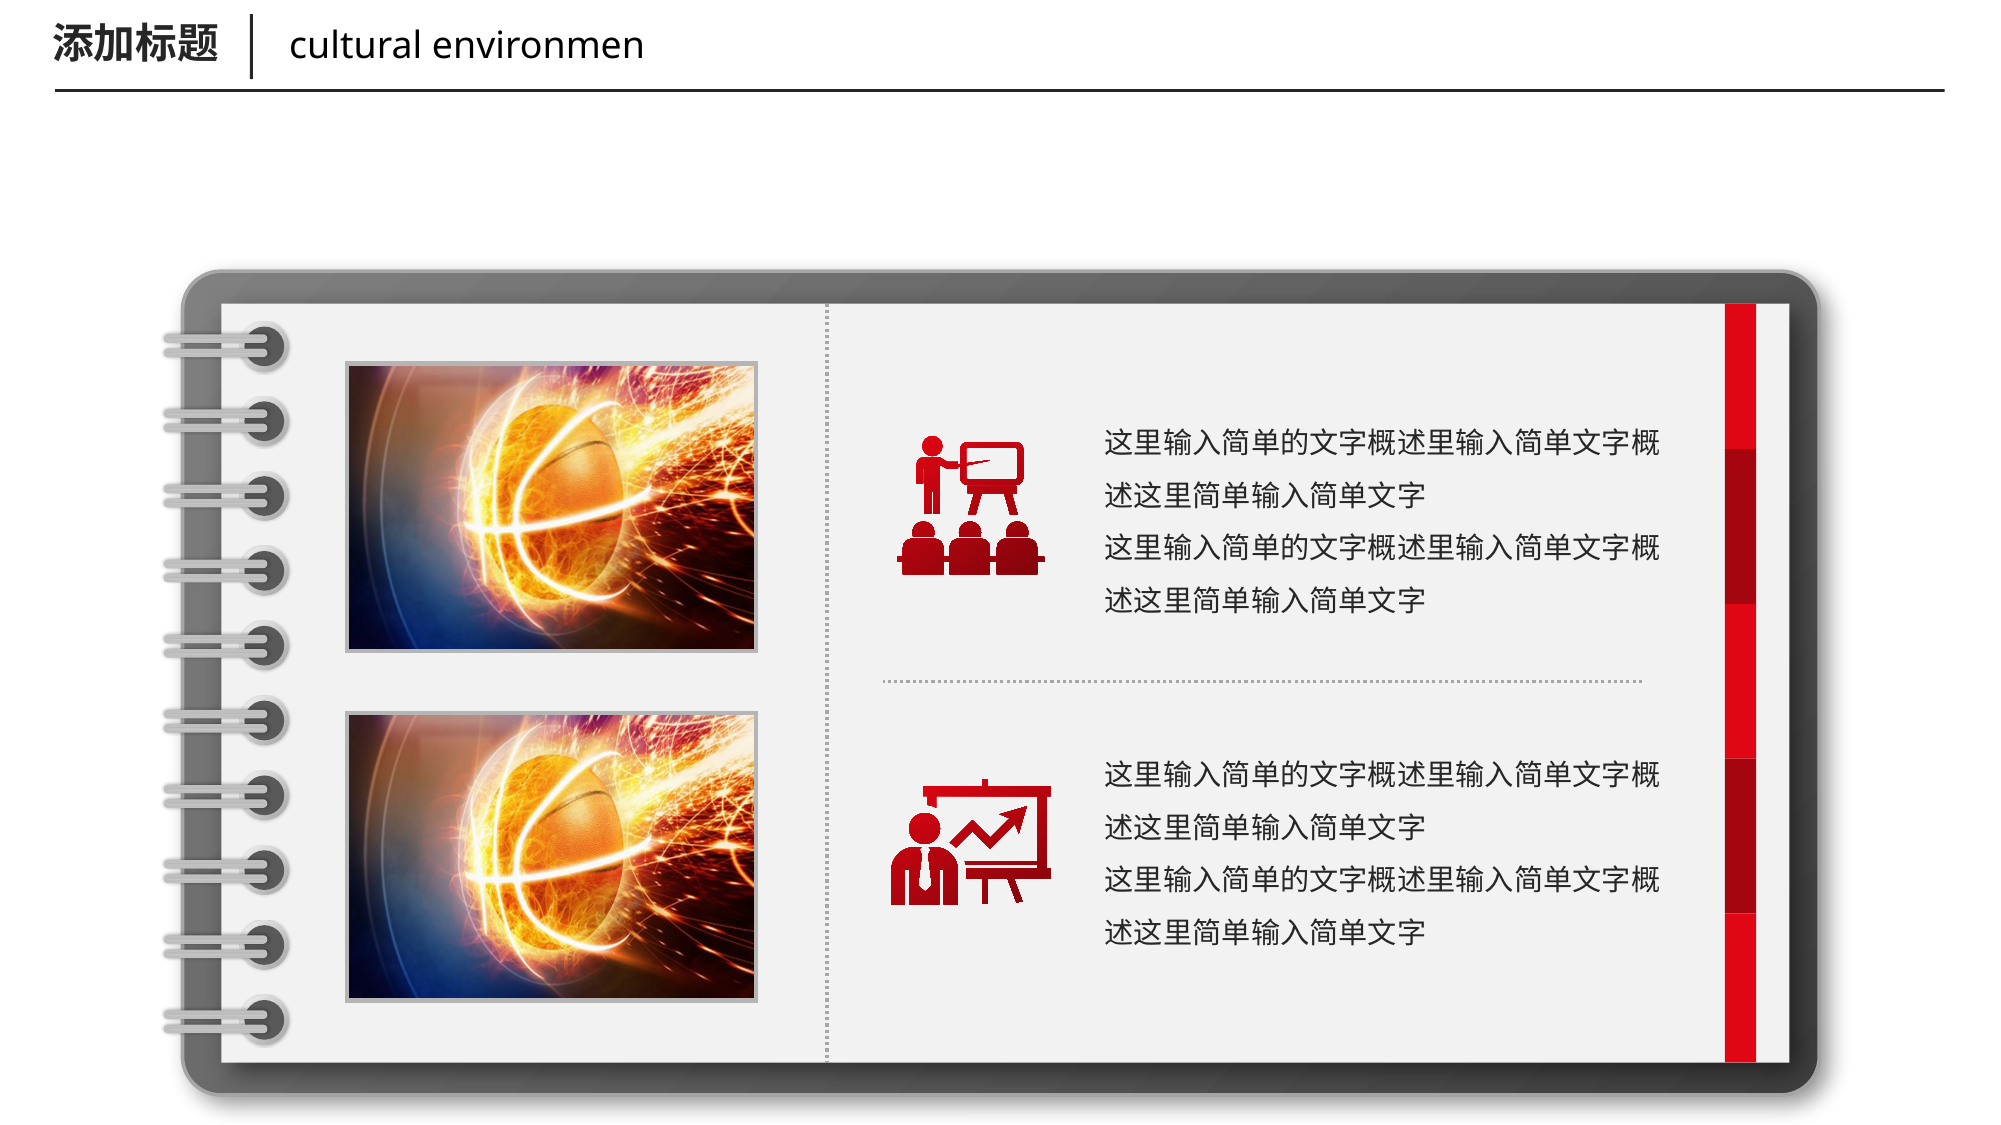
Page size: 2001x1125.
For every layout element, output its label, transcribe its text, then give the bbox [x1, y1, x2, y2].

text_box cultural environmen [274, 13, 925, 73]
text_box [1724, 303, 1757, 1063]
text_box 添加标题 [37, 9, 286, 74]
text_box [54, 88, 1946, 93]
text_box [165, 271, 1820, 1095]
text_box [249, 13, 254, 80]
